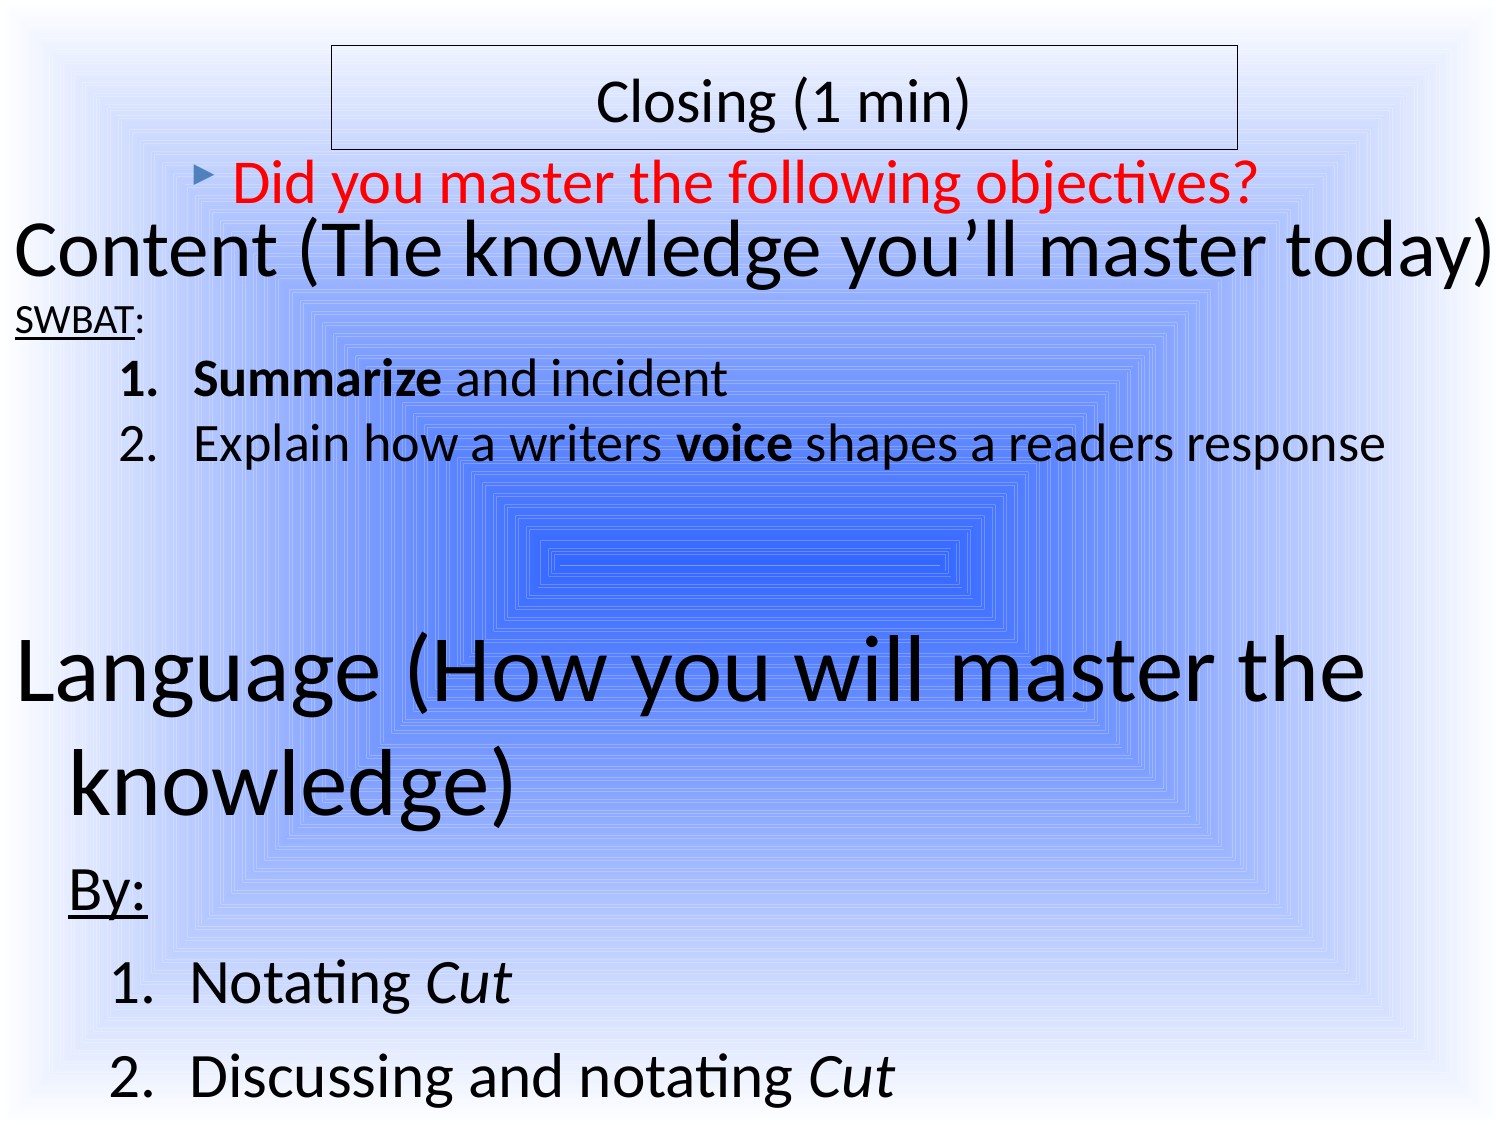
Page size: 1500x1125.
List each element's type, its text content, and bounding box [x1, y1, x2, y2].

text_box Did you master the following objectives? [0, 134, 1434, 187]
text_box Content (The knowledge you’ll master today) SWBAT: Summarize and incident Explain how a writers voice shapes a readers response [0, 187, 1500, 555]
title Closing (1 min) [331, 45, 1238, 134]
text_box Language (How you will master the knowledge) By: Notating Cut Discussing and notating Cut [0, 555, 1500, 1125]
